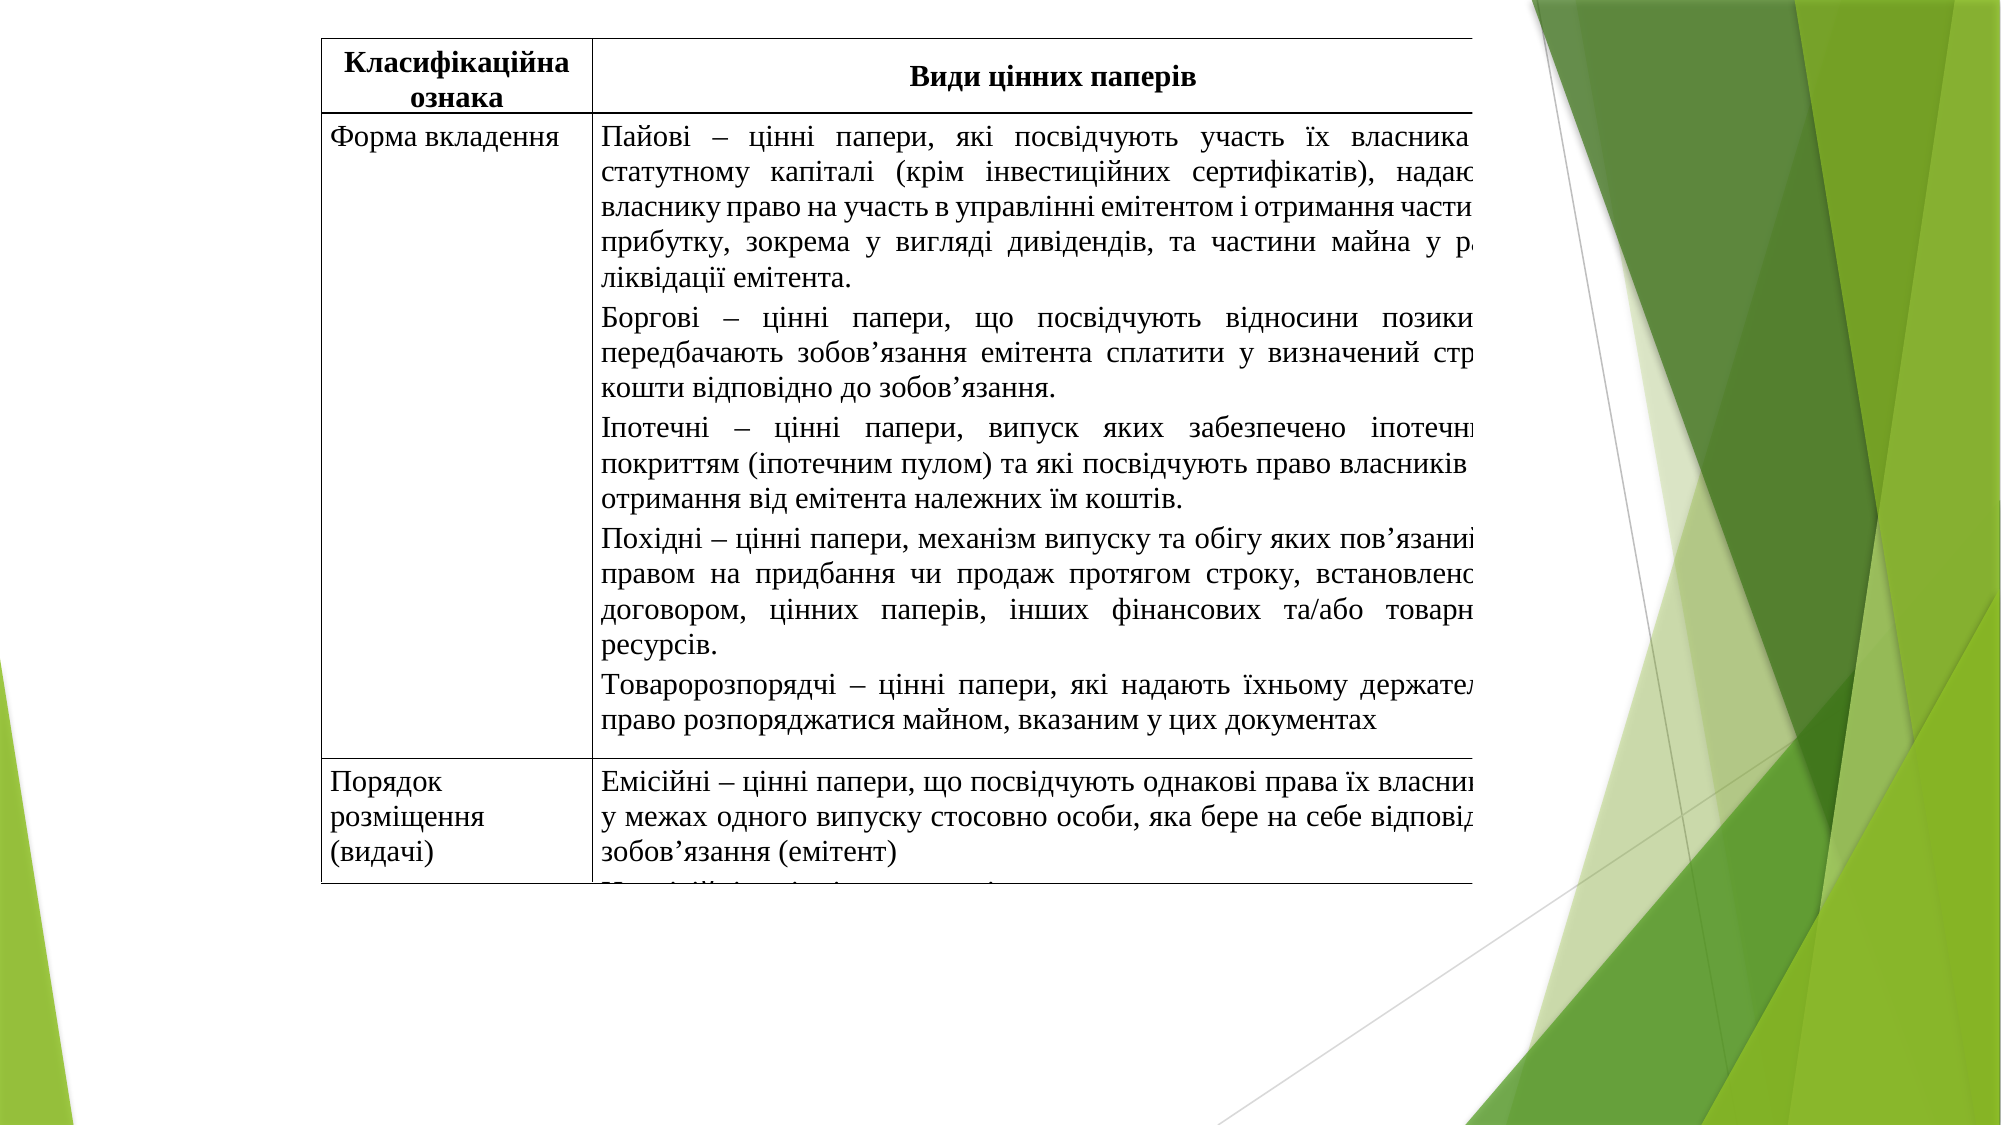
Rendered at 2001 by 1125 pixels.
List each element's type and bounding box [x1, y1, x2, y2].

text_box [315, 37, 1473, 926]
